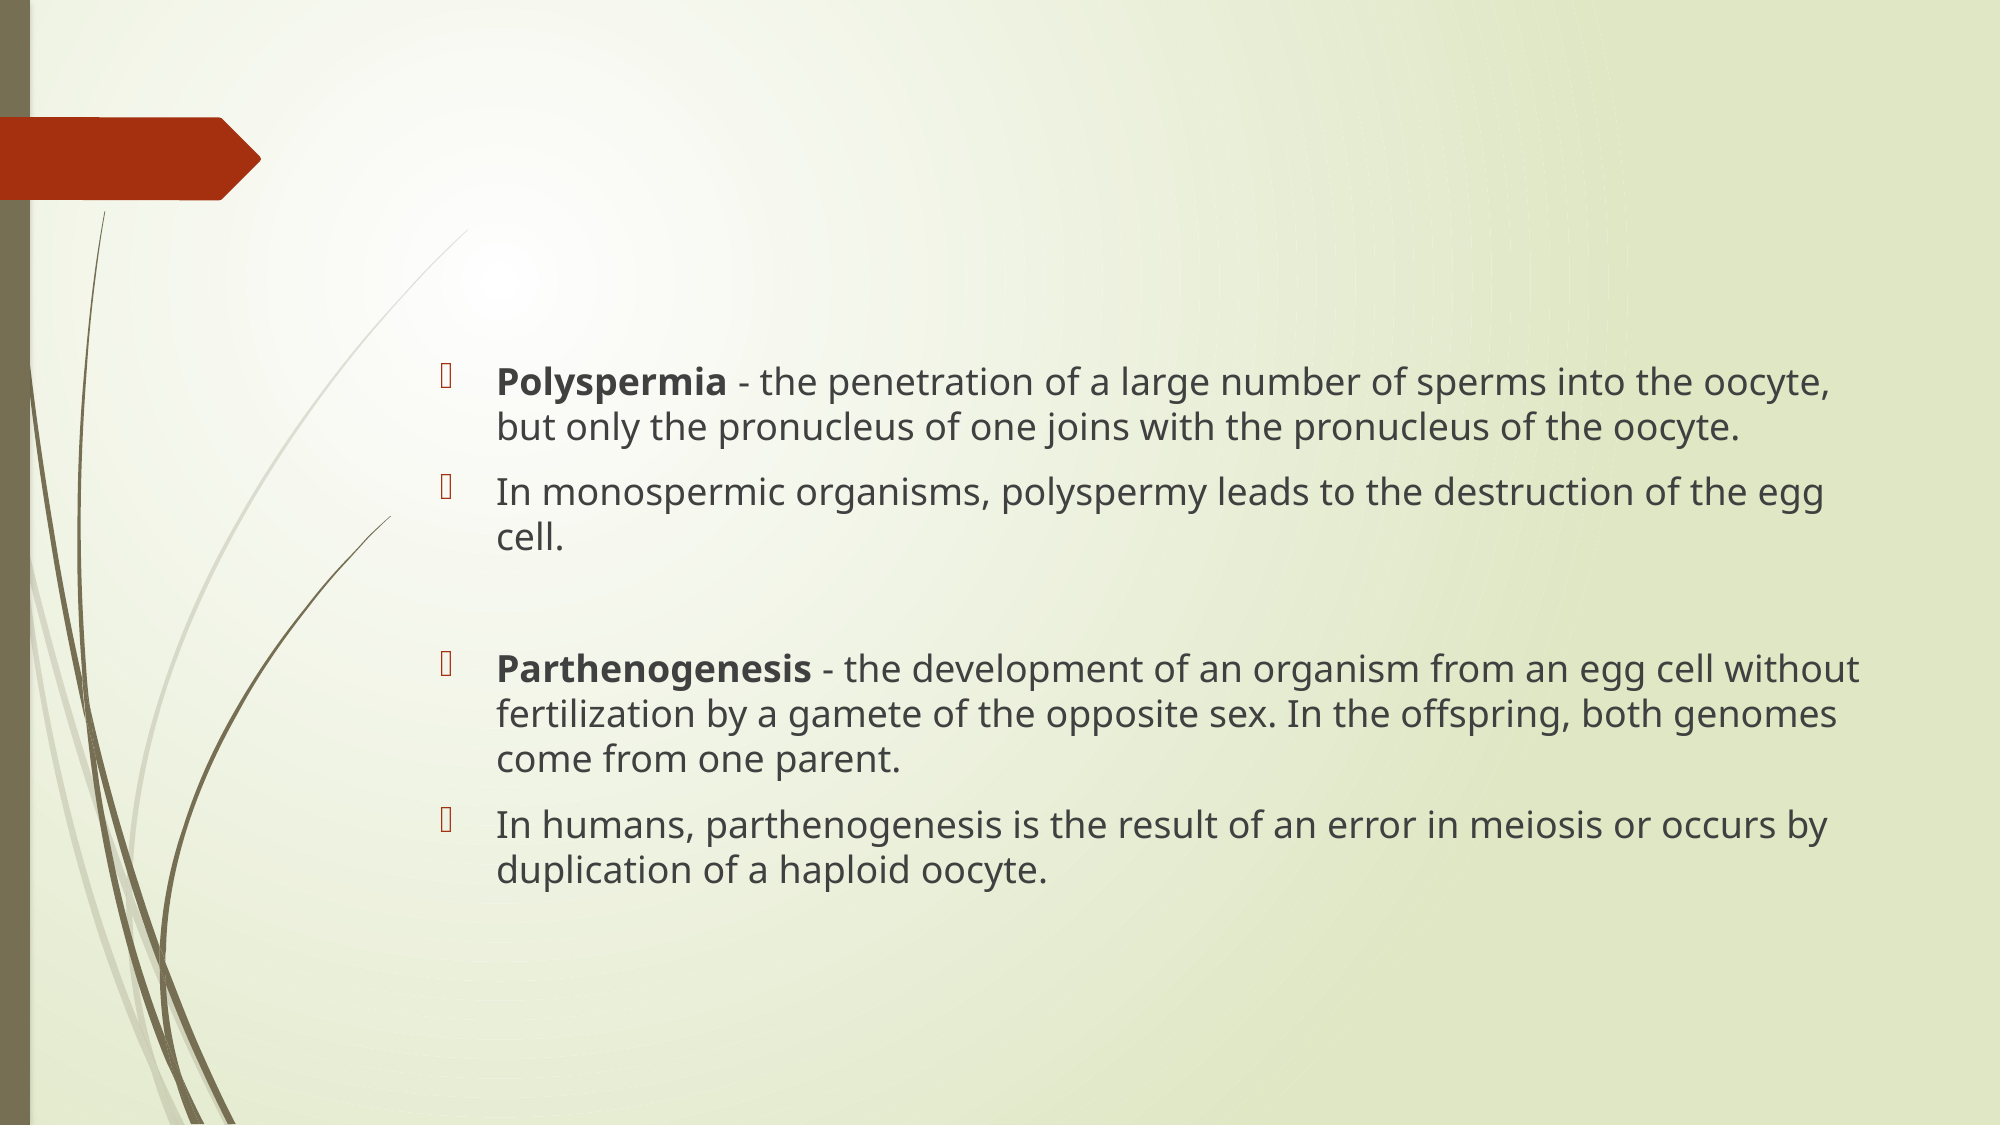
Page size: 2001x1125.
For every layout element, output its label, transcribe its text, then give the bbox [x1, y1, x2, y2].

list Polyspermia - the penetration of a large number of sperms into the oocyte, but only the pronucleus of one joins with the pronucleus of the oocyte. In monospermic organisms, polyspermy leads to the destruction of the egg cell. Parthenogenesis - the development of an organism from an egg cell without fertilization by a gamete of the opposite sex. In the offspring, both genomes come from one parent. In humans, parthenogenesis is the result of an error in meiosis or occurs by duplication of a haploid oocyte. [424, 350, 1888, 970]
